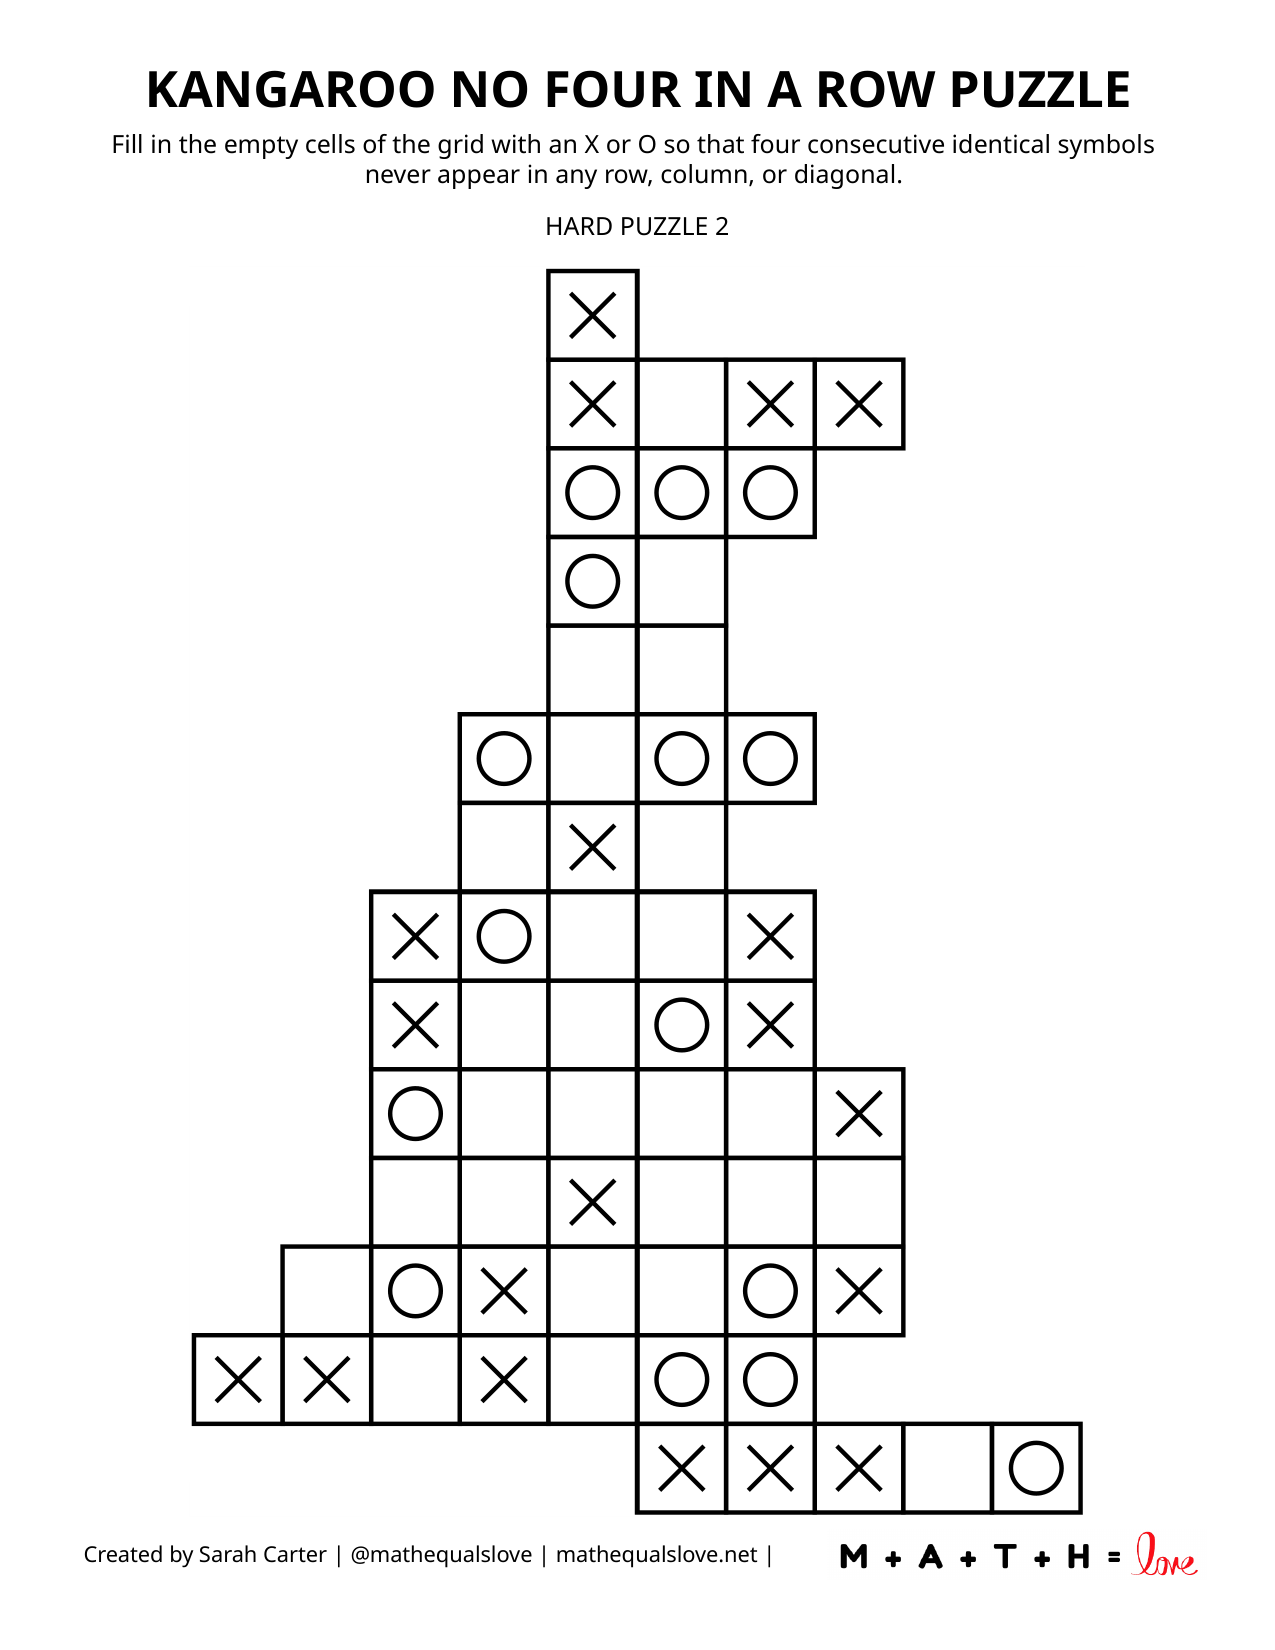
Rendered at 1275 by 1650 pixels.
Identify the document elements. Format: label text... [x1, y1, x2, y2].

text_box KANGAROO NO FOUR IN A ROW PUZZLE [66, 49, 1211, 120]
text_box HARD PUZZLE 2 [189, 210, 1086, 262]
text_box Created by Sarah Carter | @mathequalslove | mathequalslove.net | [68, 1533, 826, 1575]
text_box Fill in the empty cells of the grid with an X or O so that four consecutive identical symbols never appear in any row, column, or diagonal. [0, 120, 1275, 196]
picture [826, 1528, 1207, 1580]
picture [188, 266, 1086, 1518]
